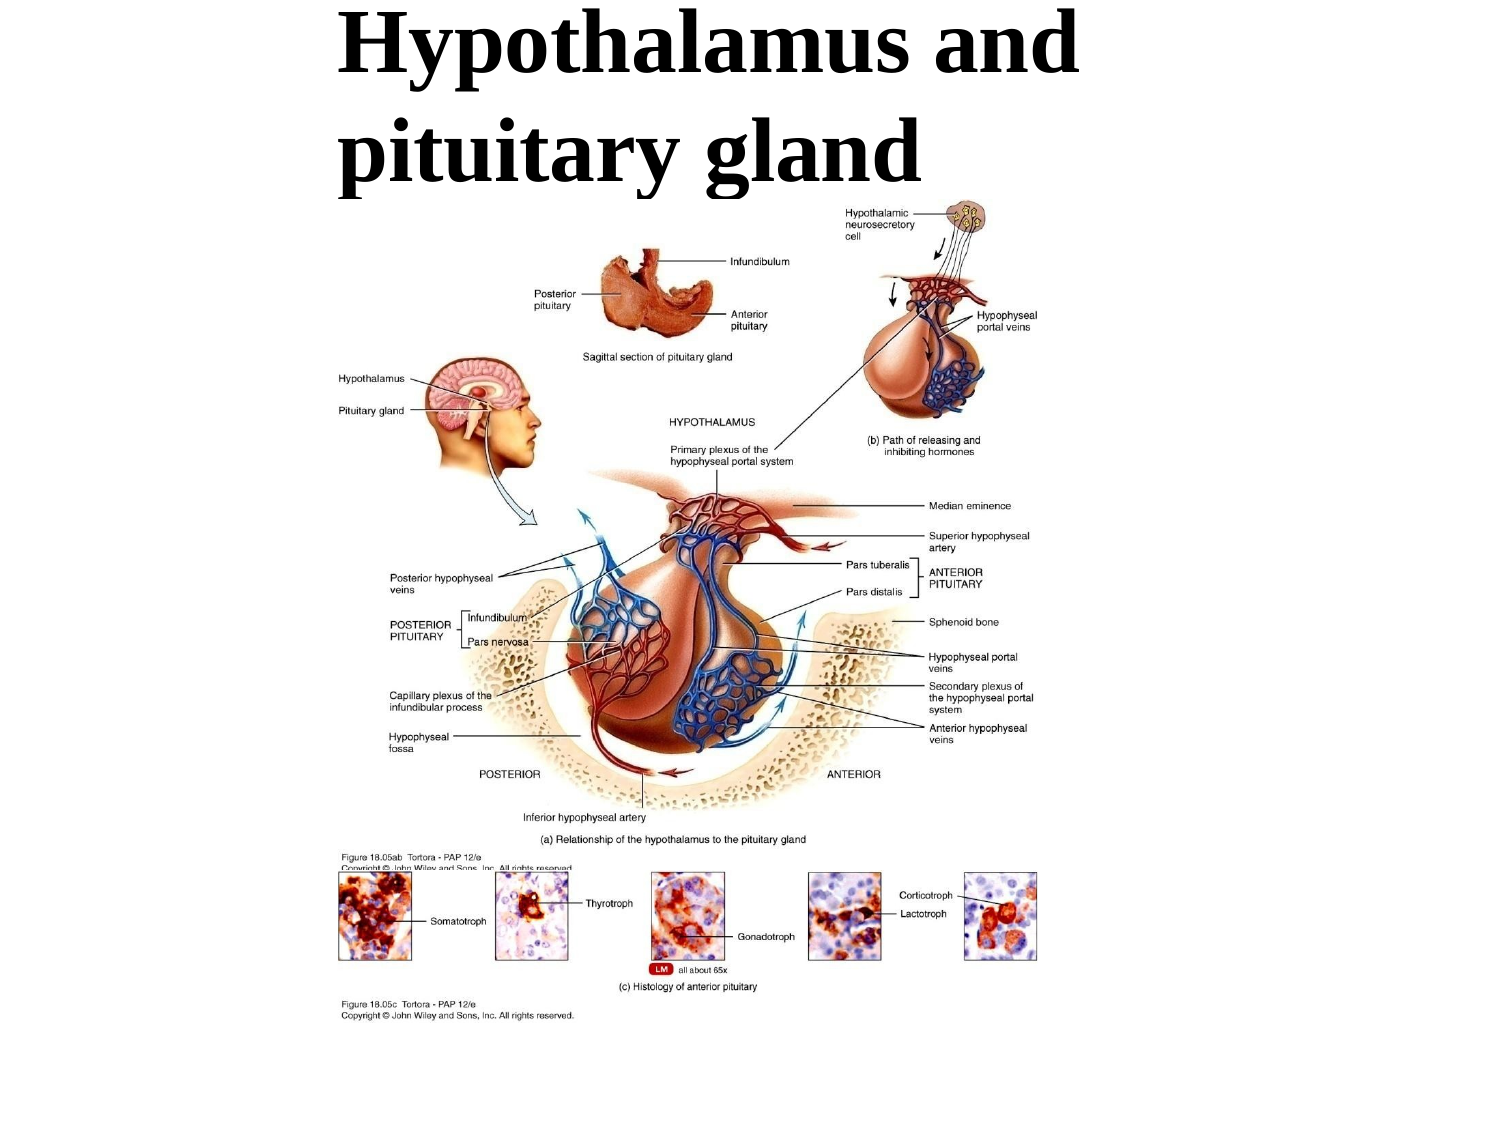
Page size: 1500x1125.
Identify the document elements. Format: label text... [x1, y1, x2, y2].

text_box [337, 870, 1038, 1023]
text_box [337, 199, 1038, 870]
title Hypothalamus and pituitary gland [337, 0, 1390, 313]
